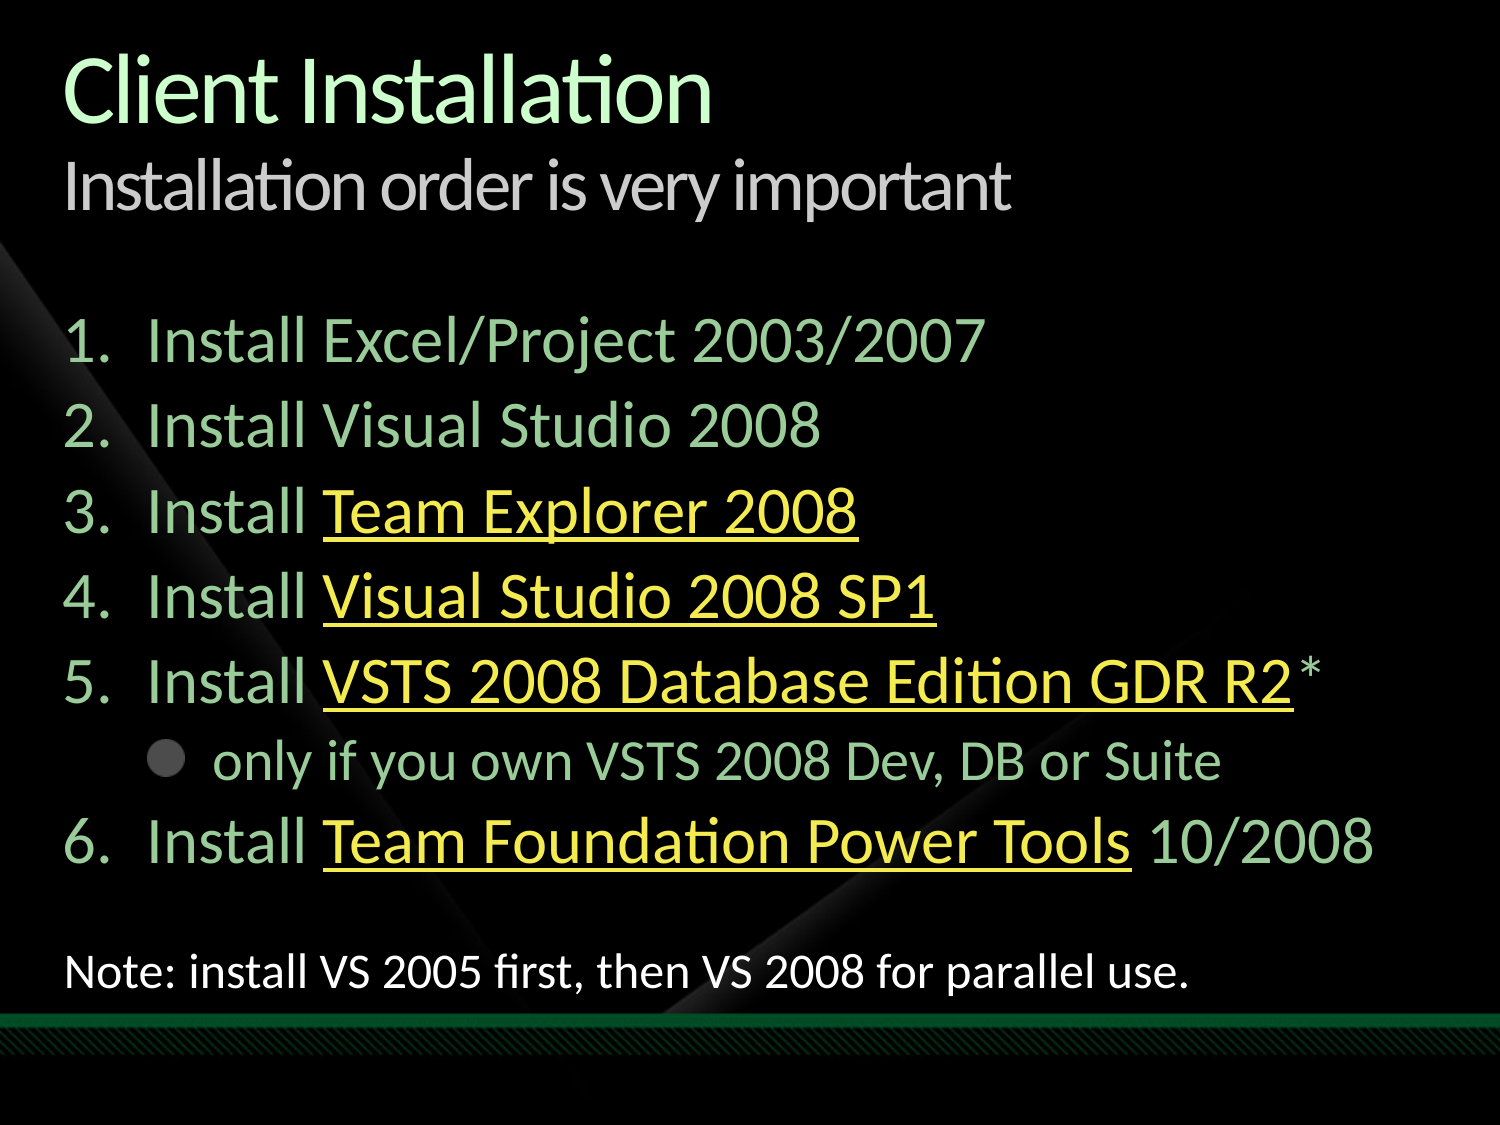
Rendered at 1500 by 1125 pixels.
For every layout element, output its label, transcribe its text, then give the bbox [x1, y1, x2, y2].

text_box Note: install VS 2005 first, then VS 2008 for parallel use. [49, 931, 1206, 1066]
list Install Excel/Project 2003/2007 Install Visual Studio 2008 Install Team Explorer 2008 Install Visual Studio 2008 SP1 Install VSTS 2008 Database Edition GDR R2* only if you own VSTS 2008 Dev, DB or Suite Install Team Foundation Power Tools 10/2008 [62, 231, 1438, 980]
picture [0, 0, 1500, 1125]
title Client Installation Installation order is very important [62, 37, 1438, 229]
